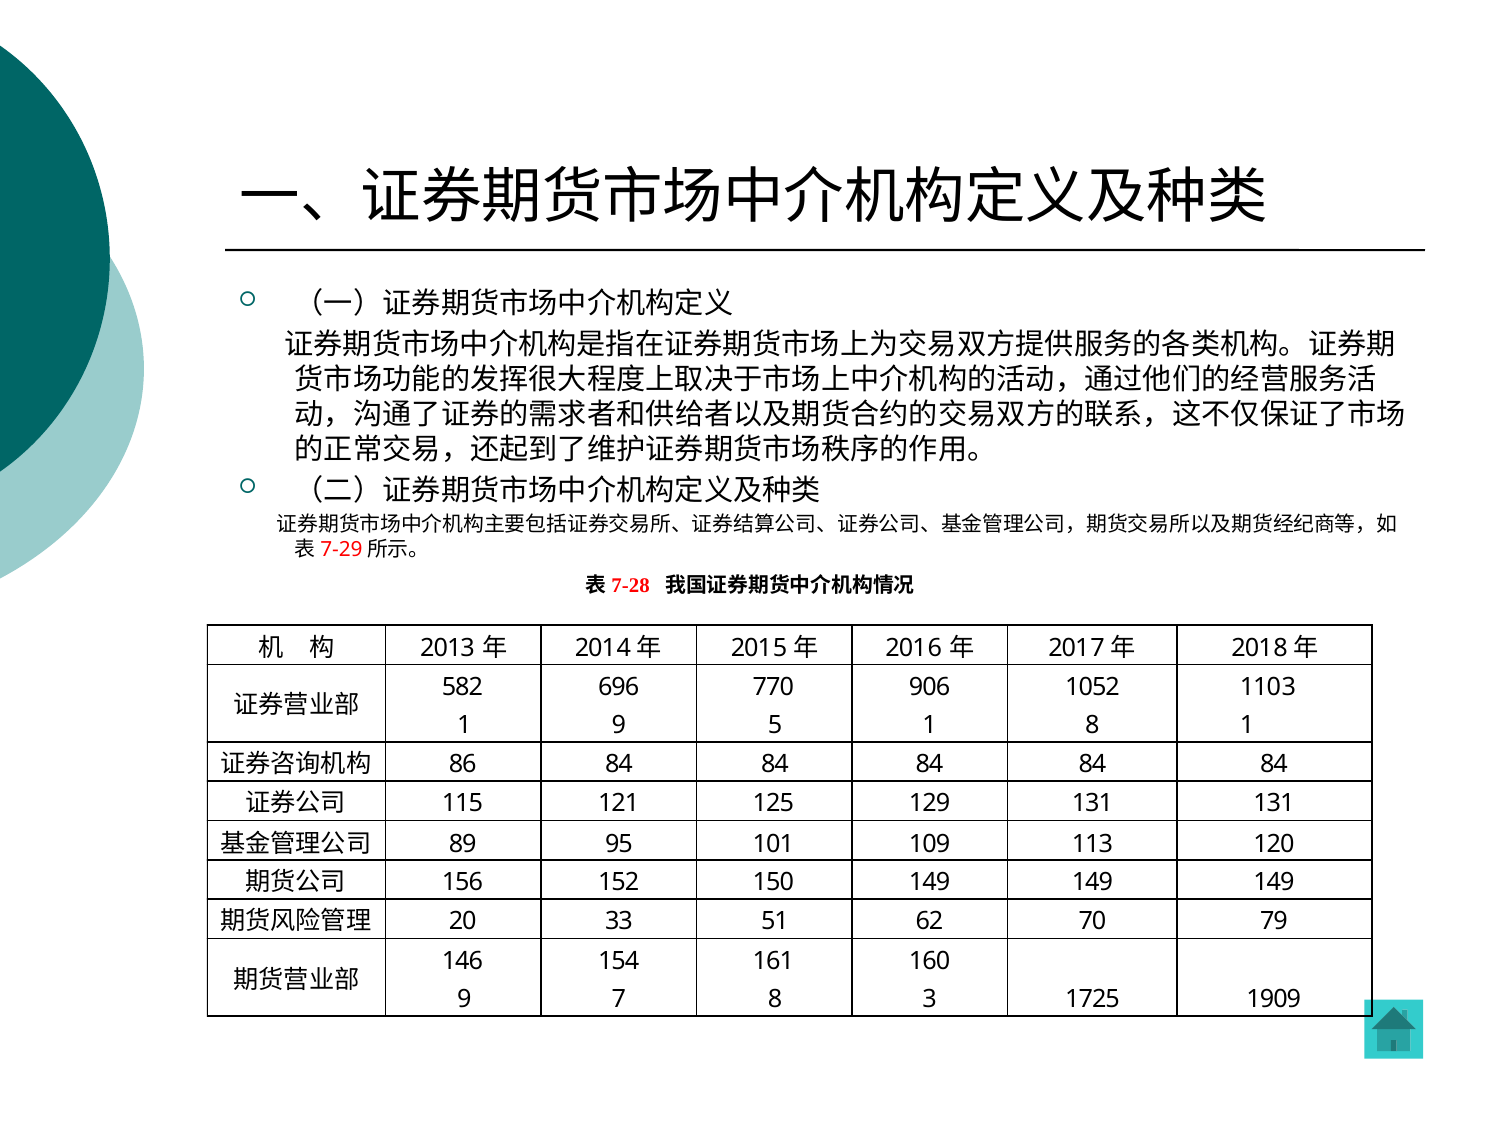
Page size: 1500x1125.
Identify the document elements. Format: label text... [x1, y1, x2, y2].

list （一）证券期货市场中介机构定义 证券期货市场中介机构是指在证券期货市场上为交易双方提供服务的各类机构。证券期货市场功能的发挥很大程度上取决于市场上中介机构的活动，通过他们的经营服务活动，沟通了证券的需求者和供给者以及期货合约的交易双方的联系，这不仅保证了市场的正常交易，还起到了维护证券期货市场秩序的作用。 （二）证券期货市场中介机构定义及种类 证券期货市场中介机构主要包括证券交易所、证券结算公司、证券公司、基金管理公司，期货交易所以及期货经纪商等，如表7-29所示。 [223, 276, 1424, 587]
text_box 表7-28 我国证券期货中介机构情况 [570, 564, 930, 604]
picture [206, 624, 1500, 1059]
title 一、证券期货市场中介机构定义及种类 [224, 49, 1425, 238]
